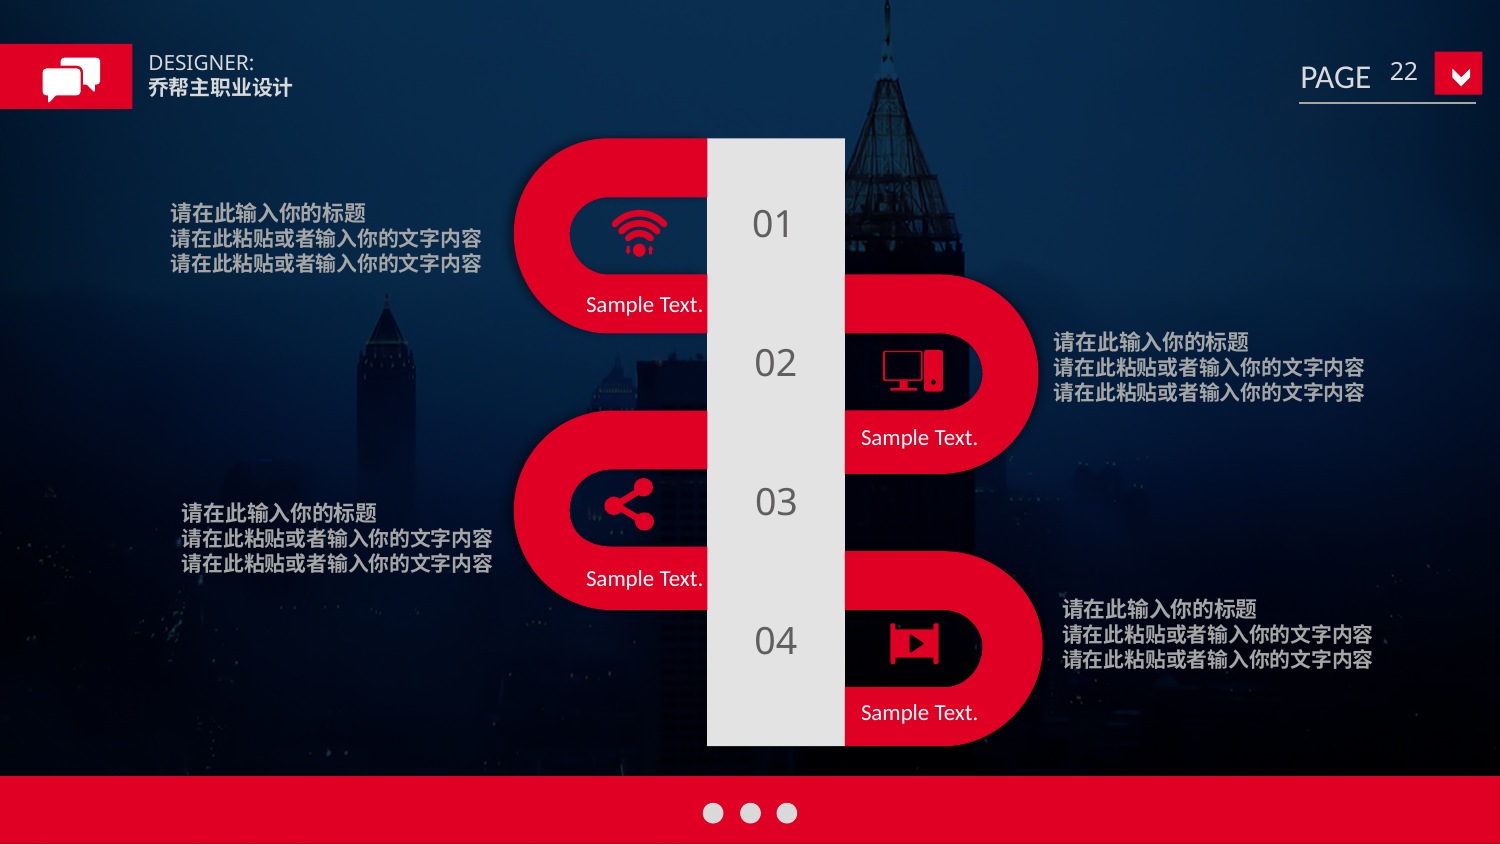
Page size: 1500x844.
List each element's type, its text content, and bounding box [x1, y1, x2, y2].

slide_number 22 [1373, 50, 1435, 96]
text_box 请在此输入你的标题 请在此粘贴或者输入你的文字内容 请在此粘贴或者输入你的文字内容 [1051, 589, 1394, 678]
text_box 请在此输入你的标题 请在此粘贴或者输入你的文字内容 请在此粘贴或者输入你的文字内容 [1043, 323, 1385, 411]
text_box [844, 274, 1039, 475]
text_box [513, 138, 717, 334]
text_box 请在此输入你的标题 请在此粘贴或者输入你的文字内容 请在此粘贴或者输入你的文字内容 [159, 194, 502, 282]
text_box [706, 138, 846, 747]
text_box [844, 550, 1043, 747]
text_box DESIGNER: 乔帮主职业设计 [133, 41, 309, 107]
text_box 请在此输入你的标题 请在此粘贴或者输入你的文字内容 请在此粘贴或者输入你的文字内容 [170, 494, 508, 582]
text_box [513, 410, 717, 611]
picture [0, 0, 1500, 776]
